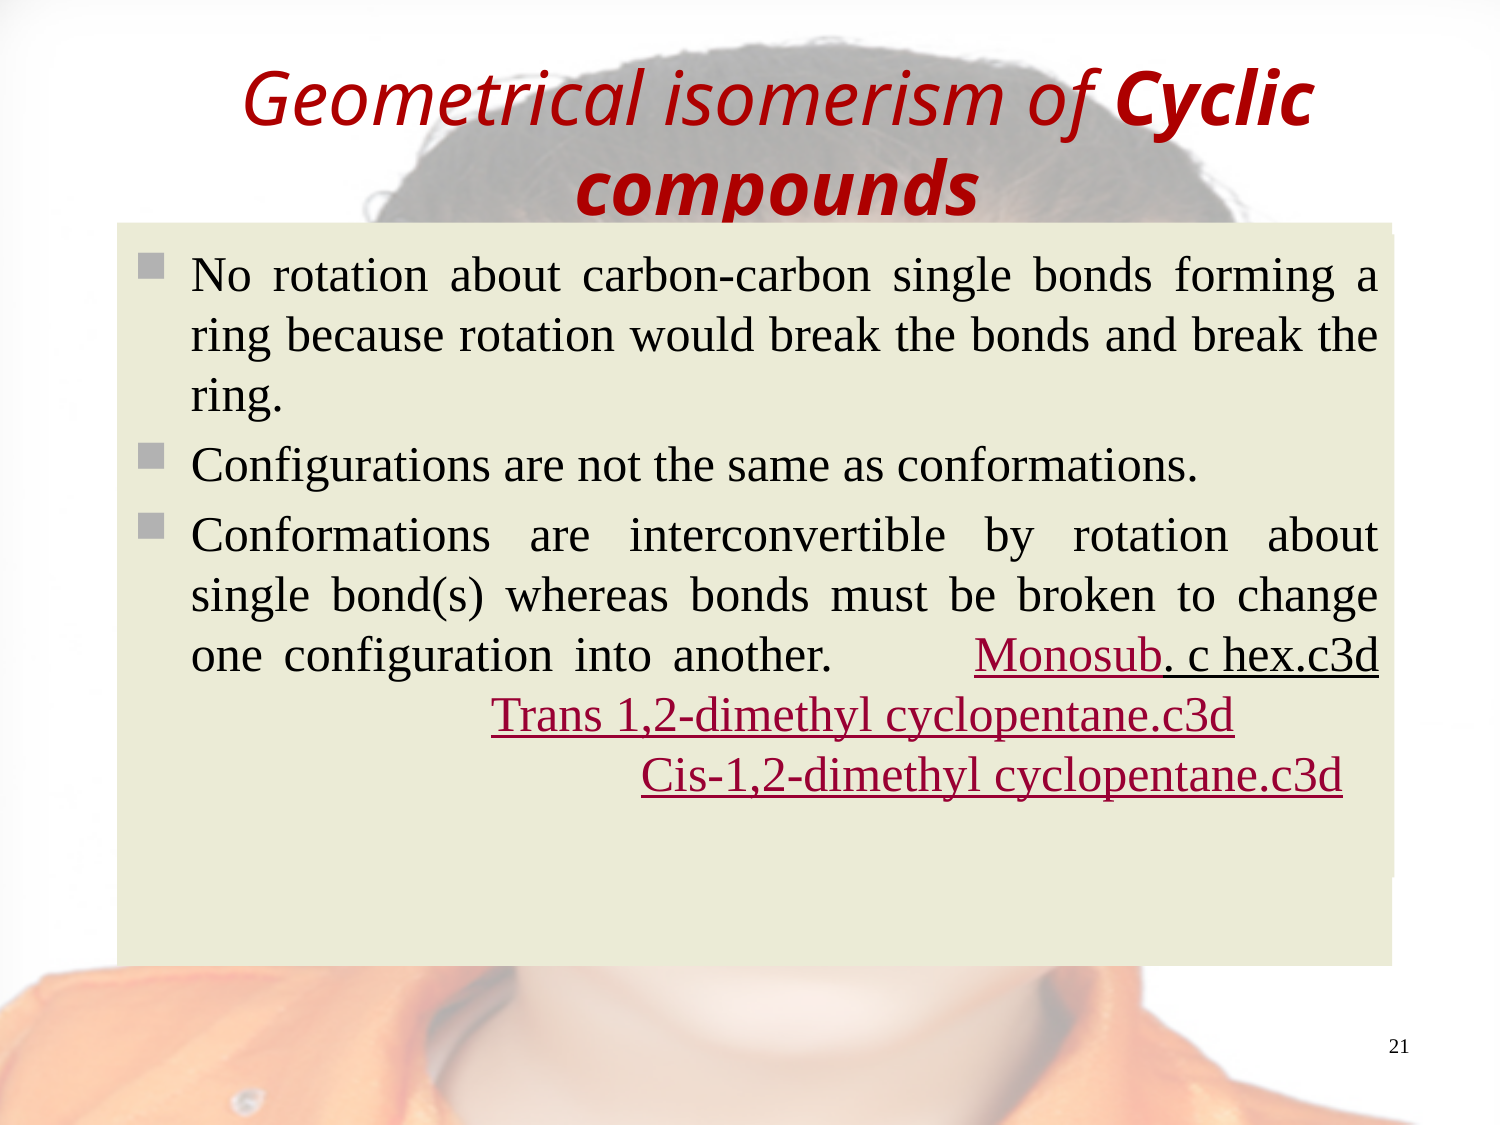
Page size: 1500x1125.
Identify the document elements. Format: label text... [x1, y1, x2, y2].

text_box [257, 257, 1239, 669]
text_box No rotation about carbon-carbon single bonds forming a ring because rotation would break the bonds and break the ring. Configurations are not the same as conformations. Conformations are interconvertible by rotation about single bond(s) whereas bonds must be broken to change one configuration into another. Monosub. c hex.c3d Trans 1,2-dimethyl cyclopentane.c3d Cis-1,2-dimethyl cyclopentane.c3d [119, 234, 1395, 878]
list The previous two compounds have the same molecular formula (C7H14), the same sequence of connections for their atoms, but different arrangements of their atoms in space. In one compound both methyl groups are bonded toward the same face of the ring, while in the other compound are bonded toward the opposite faces of the ring. Furthermore, the positions of the methyl groups cannot be interconverted by conformational changes. Therefore, these compounds are stereoisomer. [116, 222, 1393, 967]
title Geometrical isomerism of Cyclic compounds [140, 46, 1416, 235]
slide_number 21 [1112, 1024, 1426, 1101]
